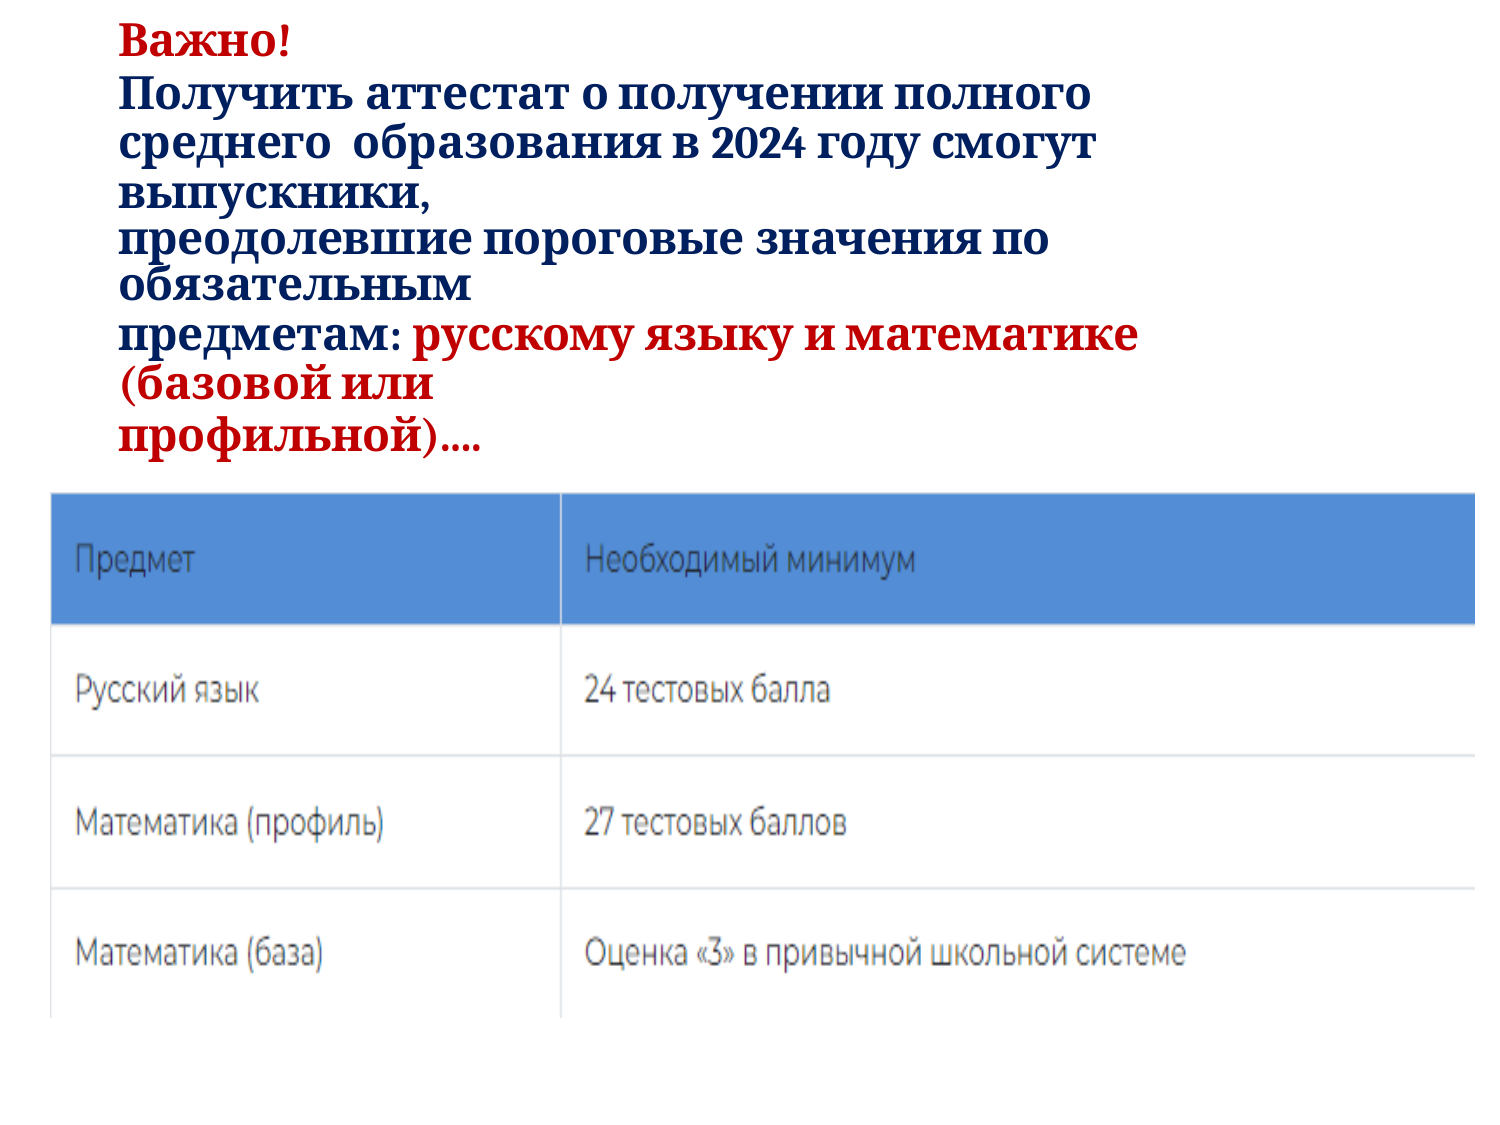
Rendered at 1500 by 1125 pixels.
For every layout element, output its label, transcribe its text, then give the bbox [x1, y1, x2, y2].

text_box Важно! Получить аттестат о получении полного среднего образования в 2024 году смогут выпускники, преодолевшие пороговые значения по обязательным предметам: русскому языку и математике (базовой или профильной).... В 2024 году для получения аттестата установлены следующие минимальные пороги:... [116, 11, 1384, 490]
picture [50, 491, 1476, 1018]
